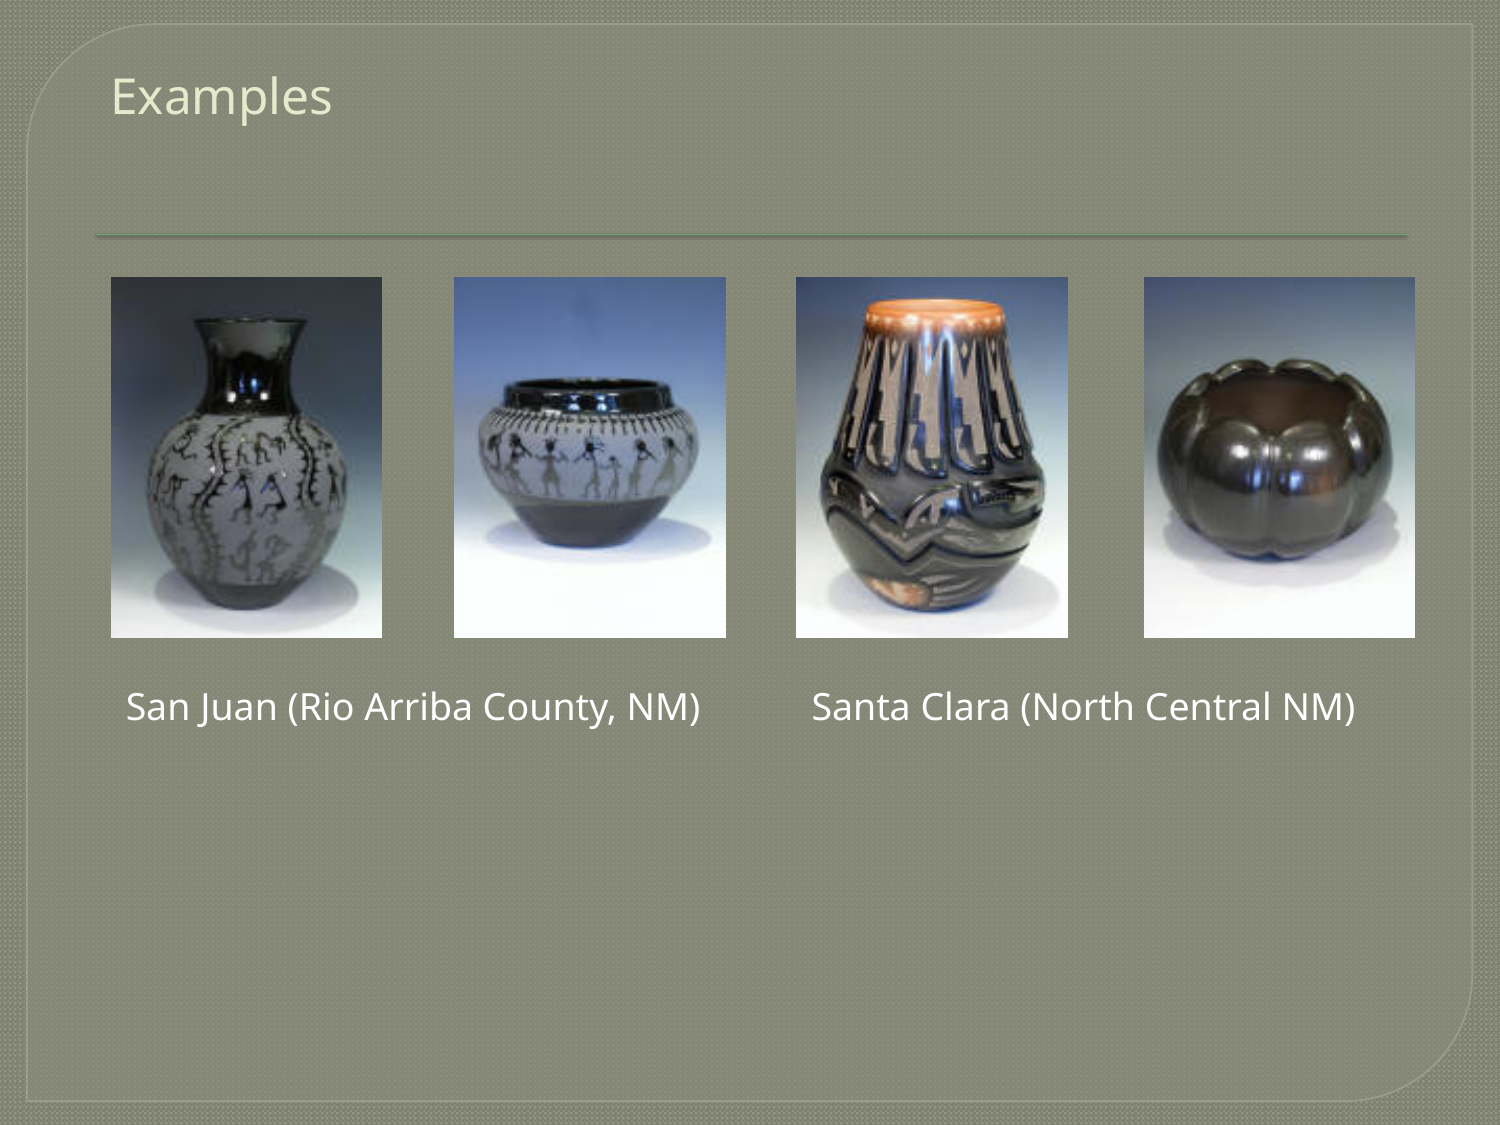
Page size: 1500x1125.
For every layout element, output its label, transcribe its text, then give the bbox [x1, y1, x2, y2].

text_box San Juan (Rio Arriba County, NM) [111, 675, 726, 736]
text_box Santa Clara (North Central NM) [796, 675, 1396, 736]
title Examples [87, 57, 438, 132]
picture [1143, 276, 1416, 638]
picture [454, 276, 726, 638]
picture [796, 276, 1068, 638]
picture [110, 276, 383, 638]
